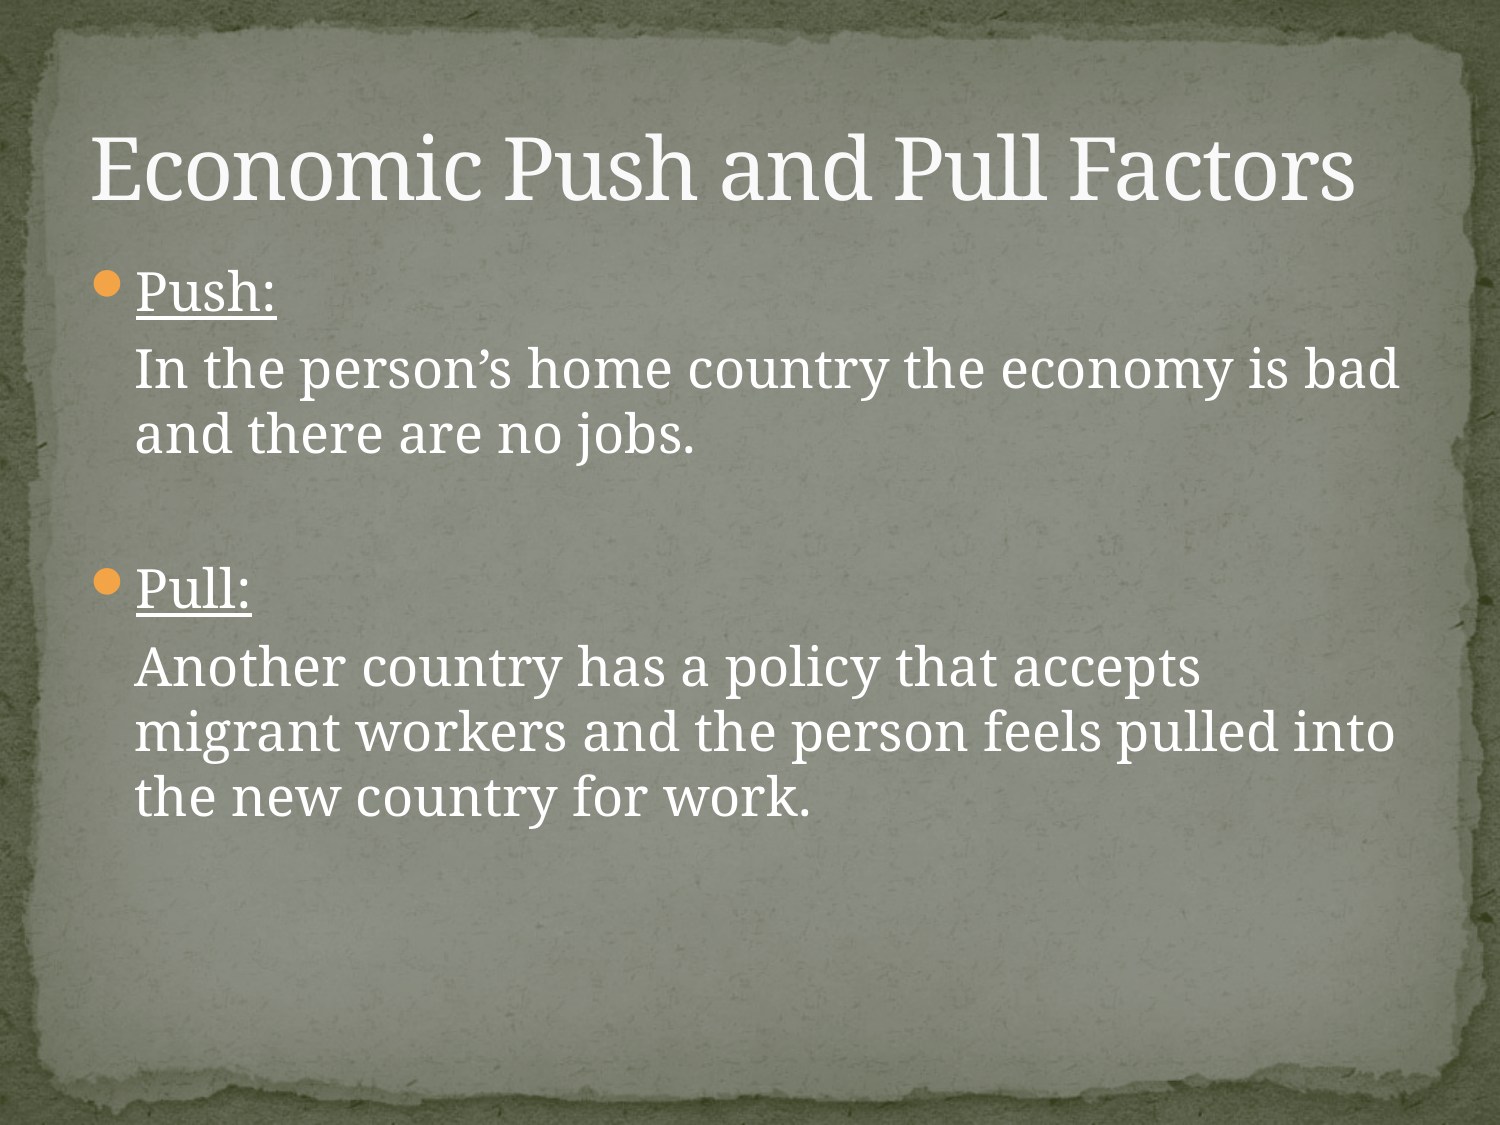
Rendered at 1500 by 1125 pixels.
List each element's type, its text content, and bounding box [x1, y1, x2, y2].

title Economic Push and Pull Factors [74, 24, 1425, 225]
list Push: In the person’s home country the economy is bad and there are no jobs. Pull: Another country has a policy that accepts migrant workers and the person feels pulled into the new country for work. [75, 249, 1425, 1000]
